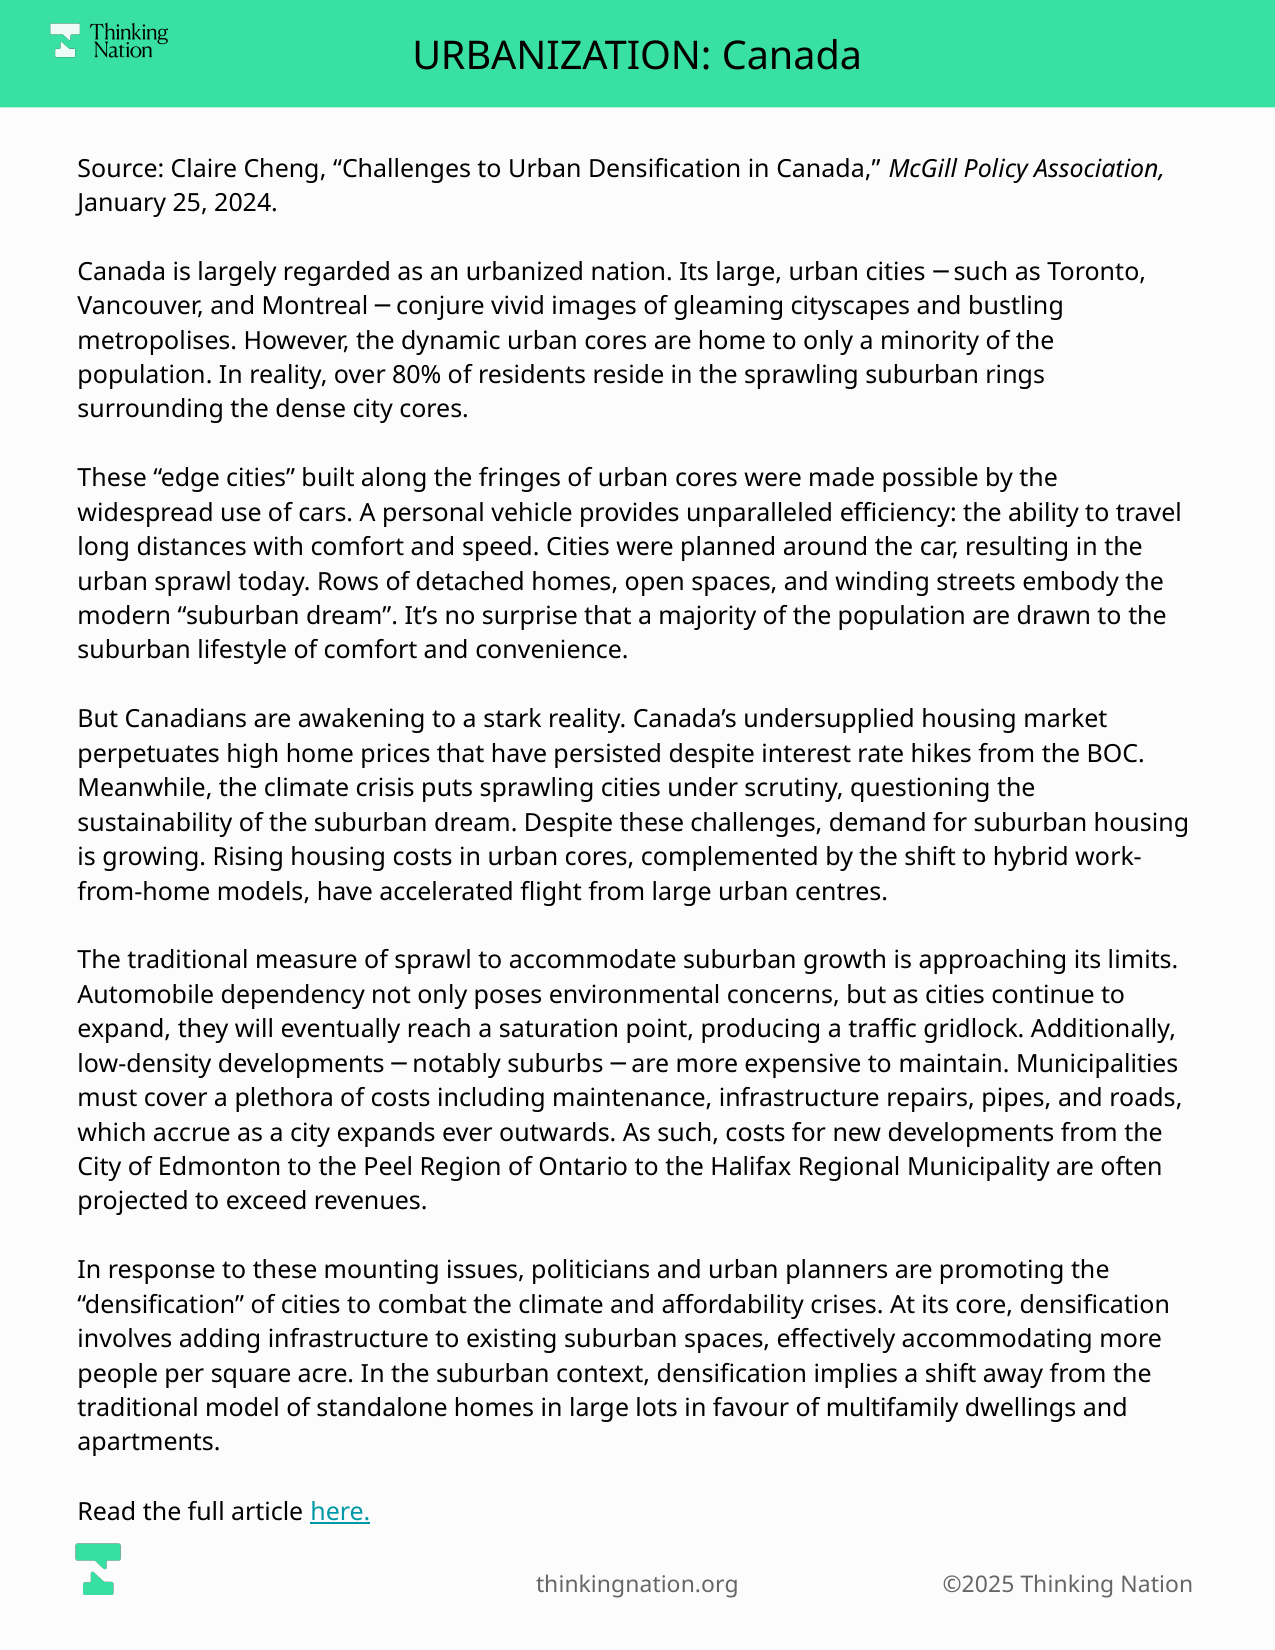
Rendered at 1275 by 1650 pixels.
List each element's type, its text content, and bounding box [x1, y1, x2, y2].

text_box ©2025 Thinking Nation [907, 1553, 1210, 1605]
picture [36, 12, 172, 69]
text_box URBANIZATION: Canada [0, 0, 1275, 108]
picture [62, 1533, 134, 1605]
text_box thinkingnation.org [486, 1553, 789, 1605]
text_box Source: Claire Cheng, “Challenges to Urban Densification in Canada,” McGill Policy Association, January 25, 2024. Canada is largely regarded as an urbanized nation. Its large, urban cities ─ such as Toronto, Vancouver, and Montreal ─ conjure vivid images of gleaming cityscapes and bustling metropolises. However, the dynamic urban cores are home to only a minority of the population. In reality, over 80% of residents reside in the sprawling suburban rings surrounding the dense city cores. These “edge cities” built along the fringes of urban cores were made possible by the widespread use of cars. A personal vehicle provides unparalleled efficiency: the ability to travel long distances with comfort and speed. Cities were planned around the car, resulting in the urban sprawl today. Rows of detached homes, open spaces, and winding streets embody the modern “suburban dream”. It’s no surprise that a majority of the population are drawn to the suburban lifestyle of comfort and convenience. But Canadians are awakening to a stark reality. Canada’s undersupplied housing market perpetuates high home prices that have persisted despite interest rate hikes from the BOC. Meanwhile, the climate crisis puts sprawling cities under scrutiny, questioning the sustainability of the suburban dream. Despite these challenges, demand for suburban housing is growing. Rising housing costs in urban cores, complemented by the shift to hybrid work-from-home models, have accelerated flight from large urban centres. The traditional measure of sprawl to accommodate suburban growth is approaching its limits. Automobile dependency not only poses environmental concerns, but as cities continue to expand, they will eventually reach a saturation point, producing a traffic gridlock. Additionally, low-density developments ─ notably suburbs ─ are more expensive to maintain. Municipalities must cover a plethora of costs including maintenance, infrastructure repairs, pipes, and roads, which accrue as a city expands ever outwards. As such, costs for new developments from the City of Edmonton to the Peel Region of Ontario to the Halifax Regional Municipality are often projected to exceed revenues. In response to these mounting issues, politicians and urban planners are promoting the “densification” of cities to combat the climate and affordability crises. At its core, densification involves adding infrastructure to existing suburban spaces, effectively accommodating more people per square acre. In the suburban context, densification implies a shift away from the traditional model of standalone homes in large lots in favour of multifamily dwellings and apartments. Read the full article here. [62, 132, 1210, 1545]
